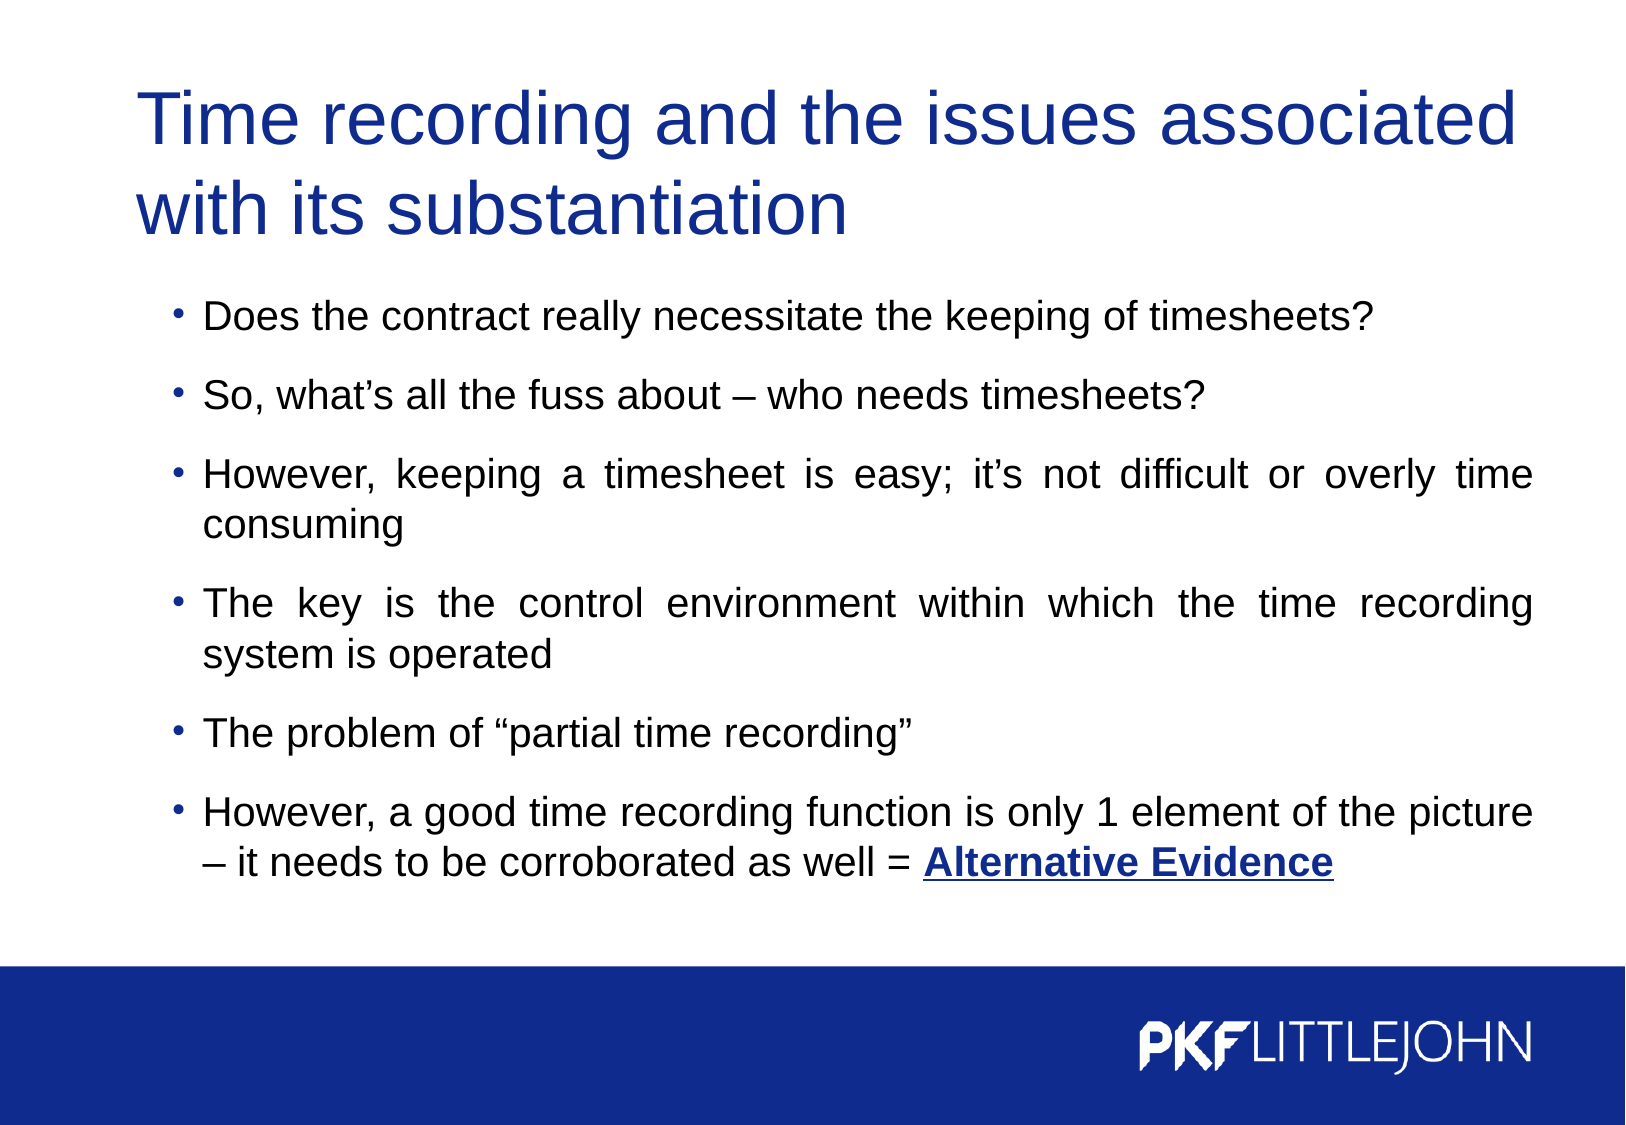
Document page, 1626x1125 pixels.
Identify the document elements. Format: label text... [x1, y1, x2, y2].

title Time recording and the issues associated with its substantiation [121, 62, 1551, 201]
list Does the contract really necessitate the keeping of timesheets? So, what’s all the fuss about – who needs timesheets? However, keeping a timesheet is easy; it’s not difficult or overly time consuming The key is the control environment within which the time recording system is operated The problem of “partial time recording” However, a good time recording function is only 1 element of the picture – it needs to be corroborated as well = Alternative Evidence [124, 280, 1551, 922]
picture [1107, 988, 1563, 1103]
